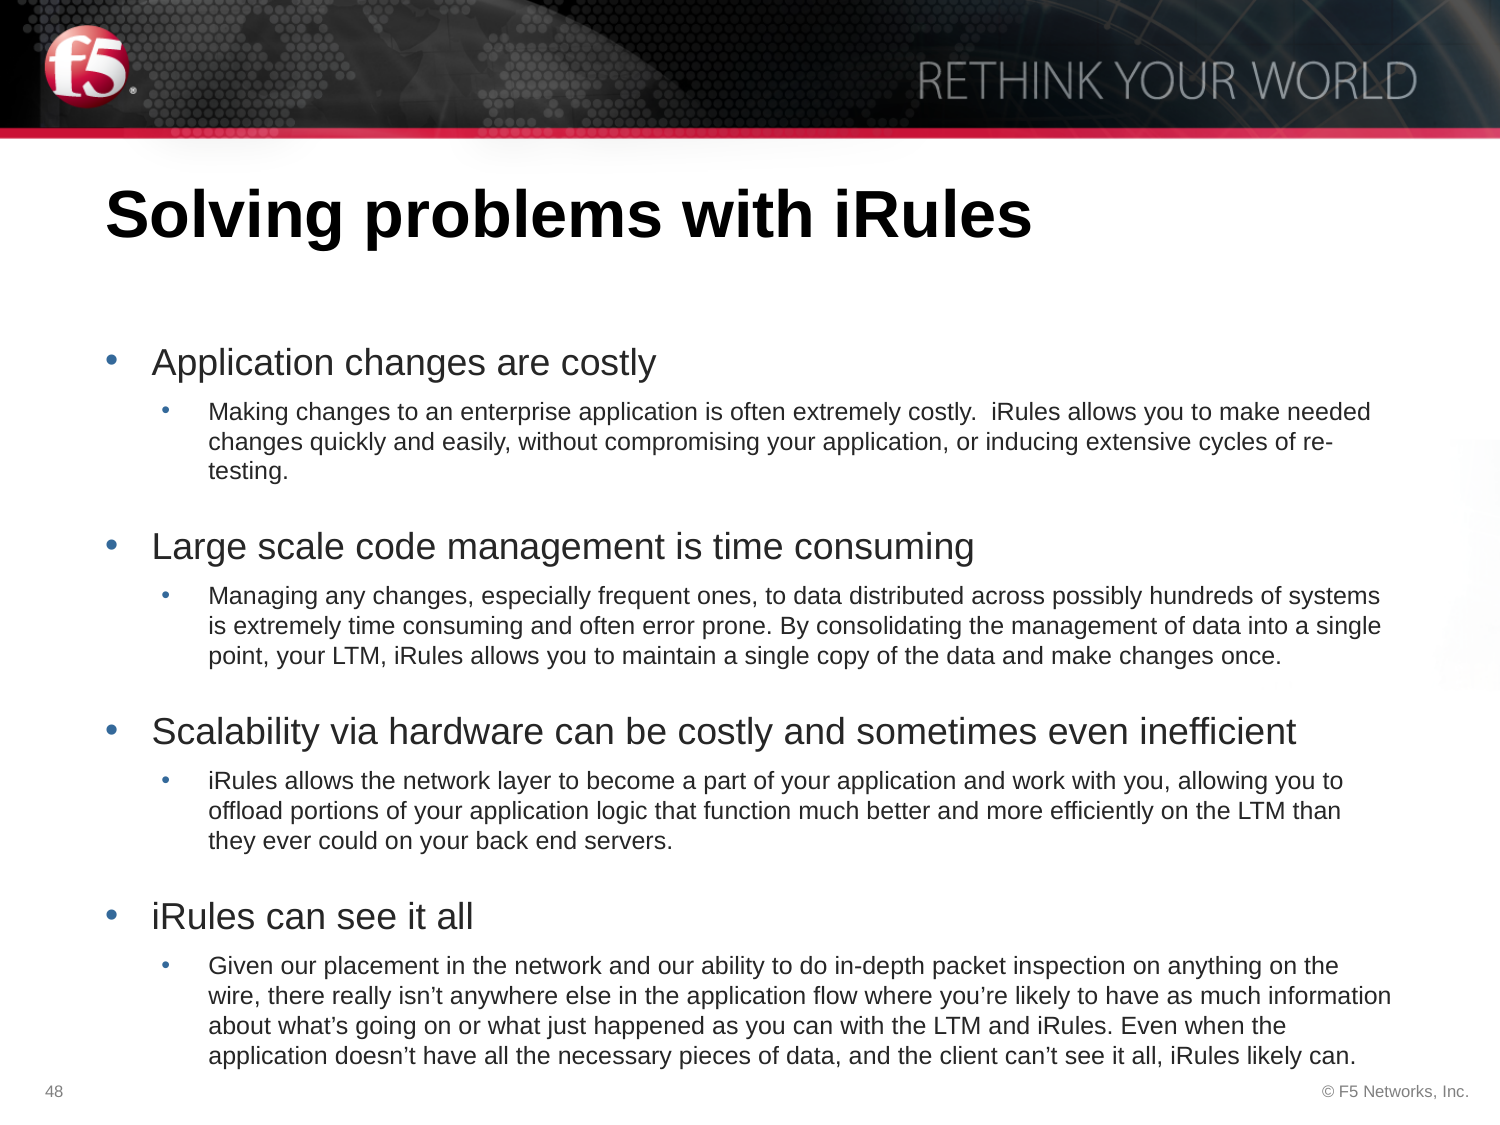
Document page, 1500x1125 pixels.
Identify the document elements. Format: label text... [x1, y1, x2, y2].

title Solving problems with iRules [104, 179, 1396, 331]
list Application changes are costly Making changes to an enterprise application is often extremely costly. iRules allows you to make needed changes quickly and easily, without compromising your application, or inducing extensive cycles of re-testing. Large scale code management is time consuming Managing any changes, especially frequent ones, to data distributed across possibly hundreds of systems is extremely time consuming and often error prone. By consolidating the management of data into a single point, your LTM, iRules allows you to maintain a single copy of the data and make changes once. Scalability via hardware can be costly and sometimes even inefficient iRules allows the network layer to become a part of your application and work with you, allowing you to offload portions of your application logic that function much better and more efficiently on the LTM than they ever could on your back end servers. iRules can see it all Given our placement in the network and our ability to do in-depth packet inspection on anything on the wire, there really isn’t anywhere else in the application flow where you’re likely to have as much information about what’s going on or what just happened as you can with the LTM and iRules. Even when the application doesn’t have all the necessary pieces of data, and the client can’t see it all, iRules likely can. [105, 337, 1395, 1028]
picture [0, 0, 1500, 1125]
